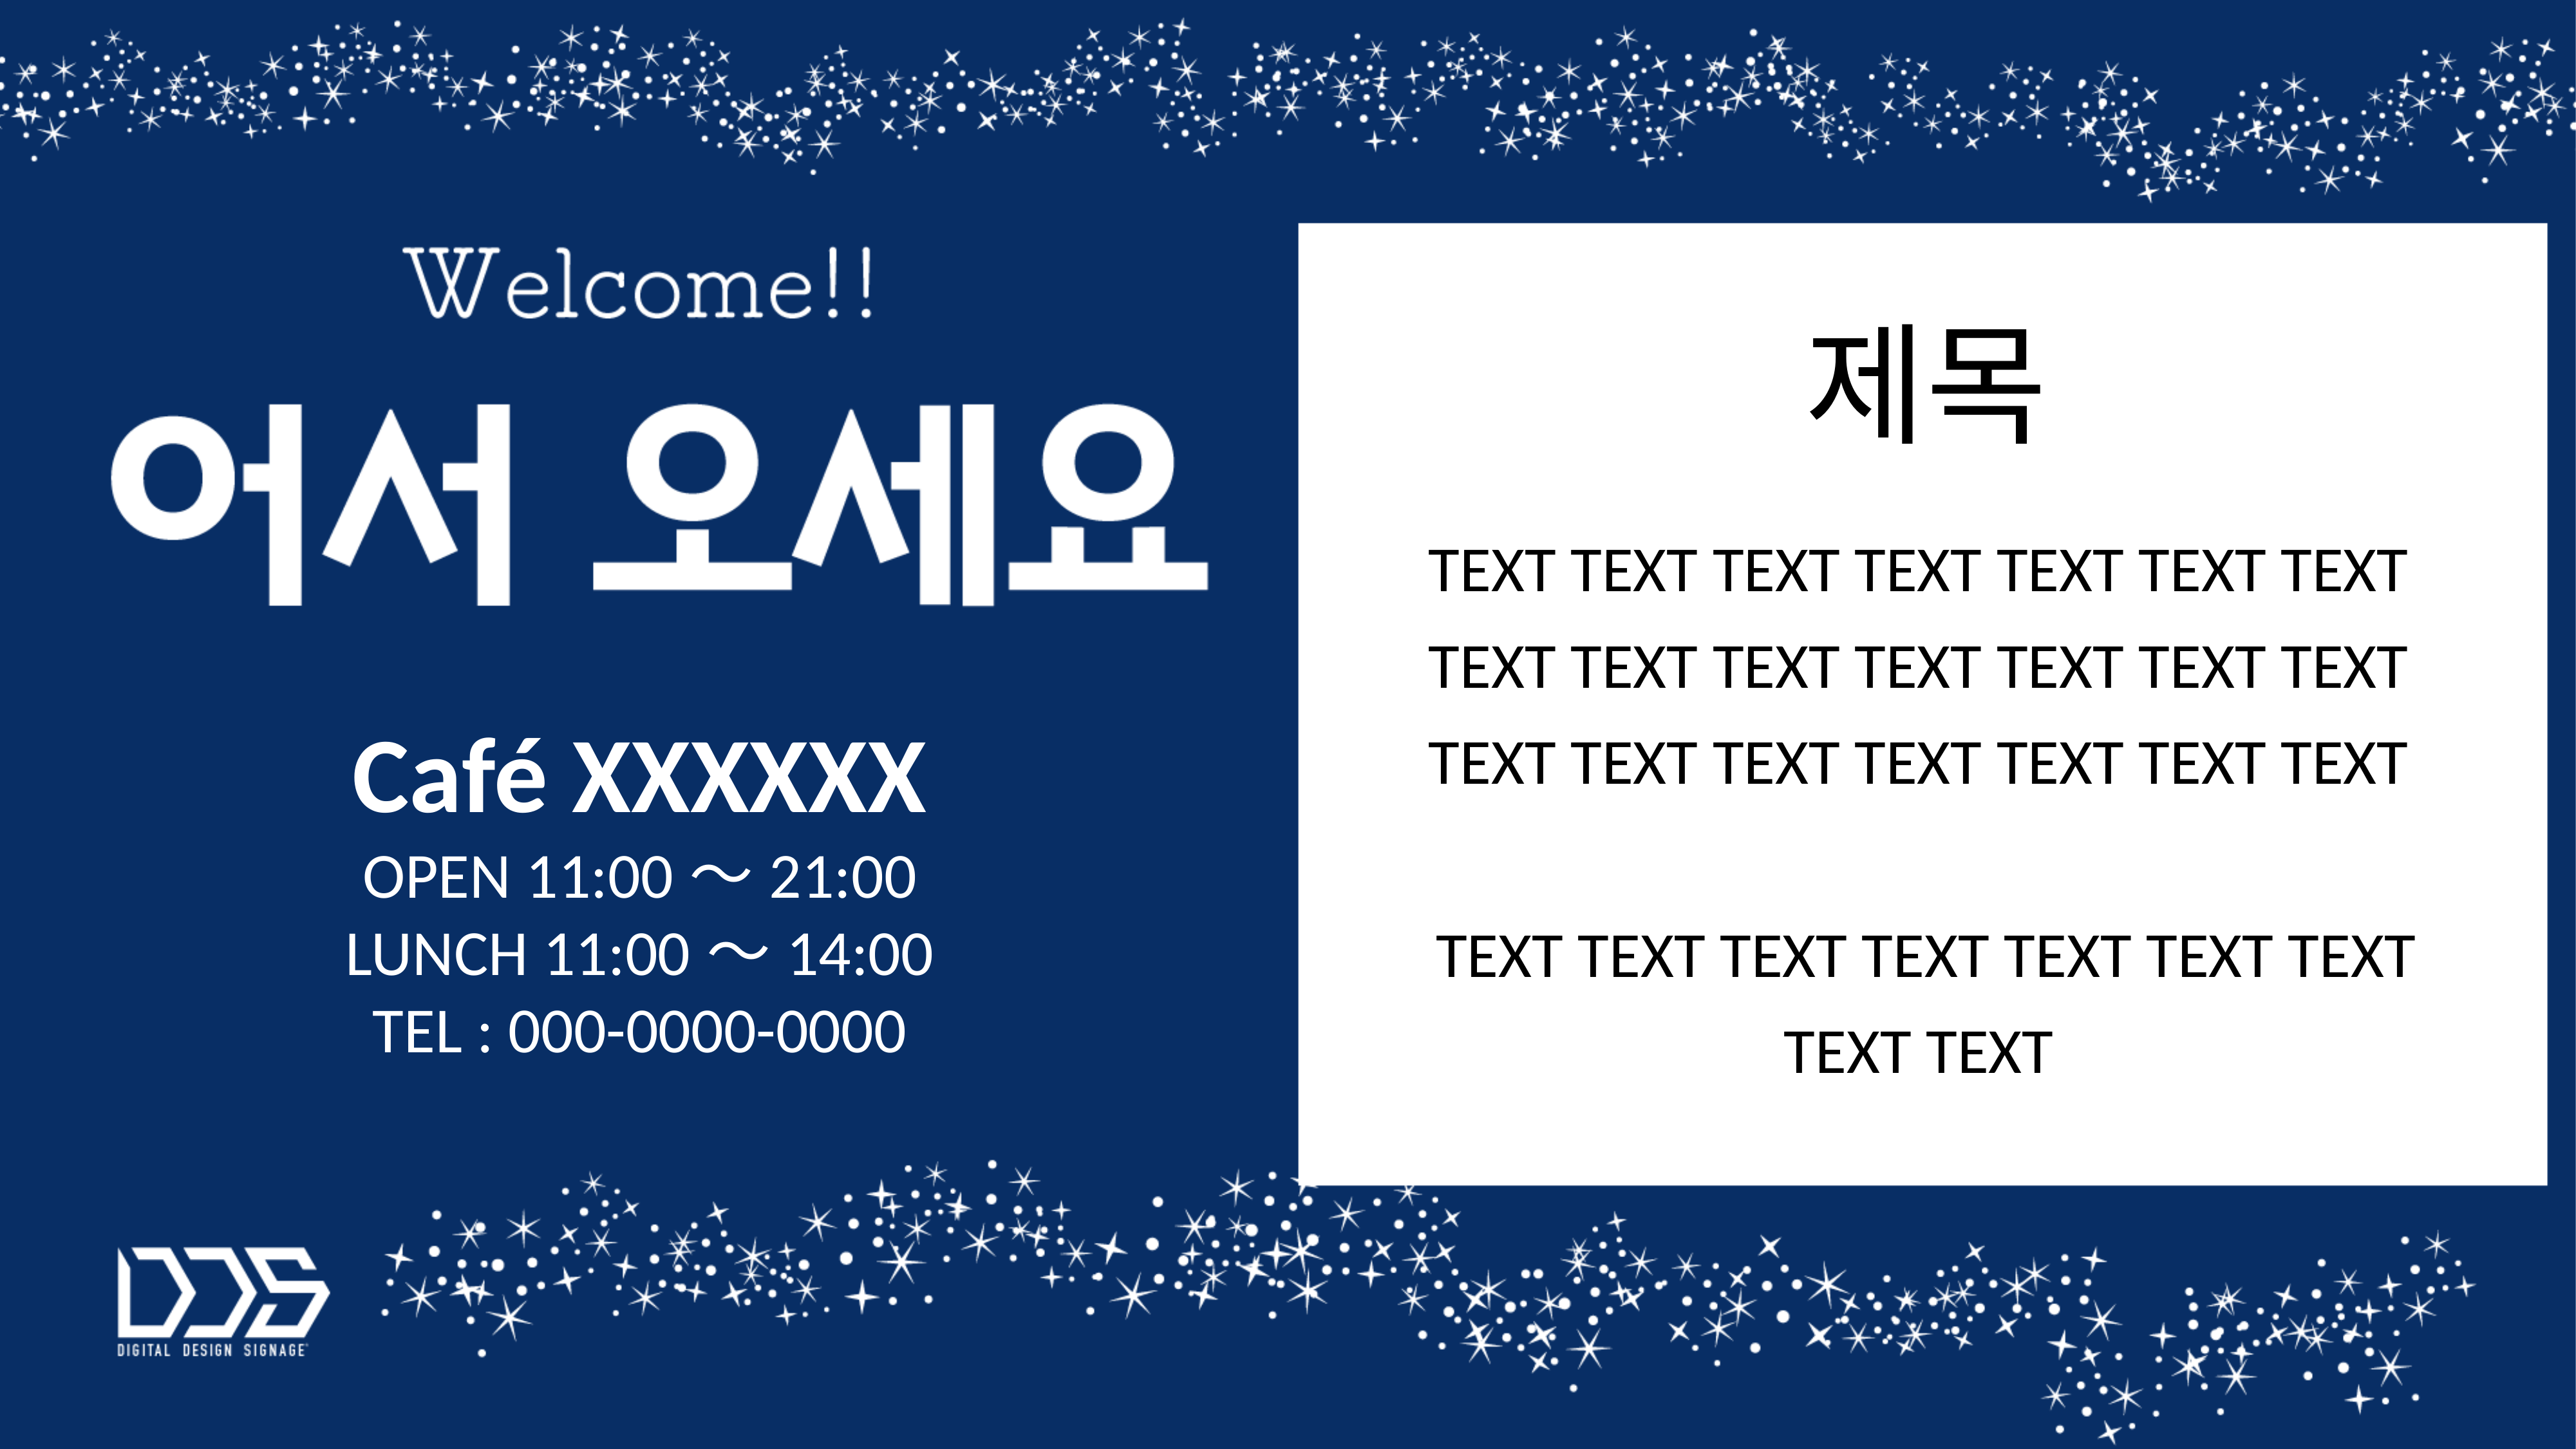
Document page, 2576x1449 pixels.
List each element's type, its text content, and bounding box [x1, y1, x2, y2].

subtitle TEXT TEXT TEXT TEXT TEXT TEXT TEXT TEXT TEXT TEXT TEXT TEXT TEXT TEXT TEXT TEXT TEXT TEXT TEXT TEXT TEXT TEXT TEXT TEXT TEXT TEXT TEXT TEXT TEXT TEXT [1322, 531, 2530, 1135]
picture [0, 0, 2576, 1449]
text_box Café XXXXXX OPEN 11:00～21:00 LUNCH 11:00～14:00 TEL : 000-0000-0000 [209, 700, 1071, 1070]
title 제목 [1322, 314, 2530, 467]
